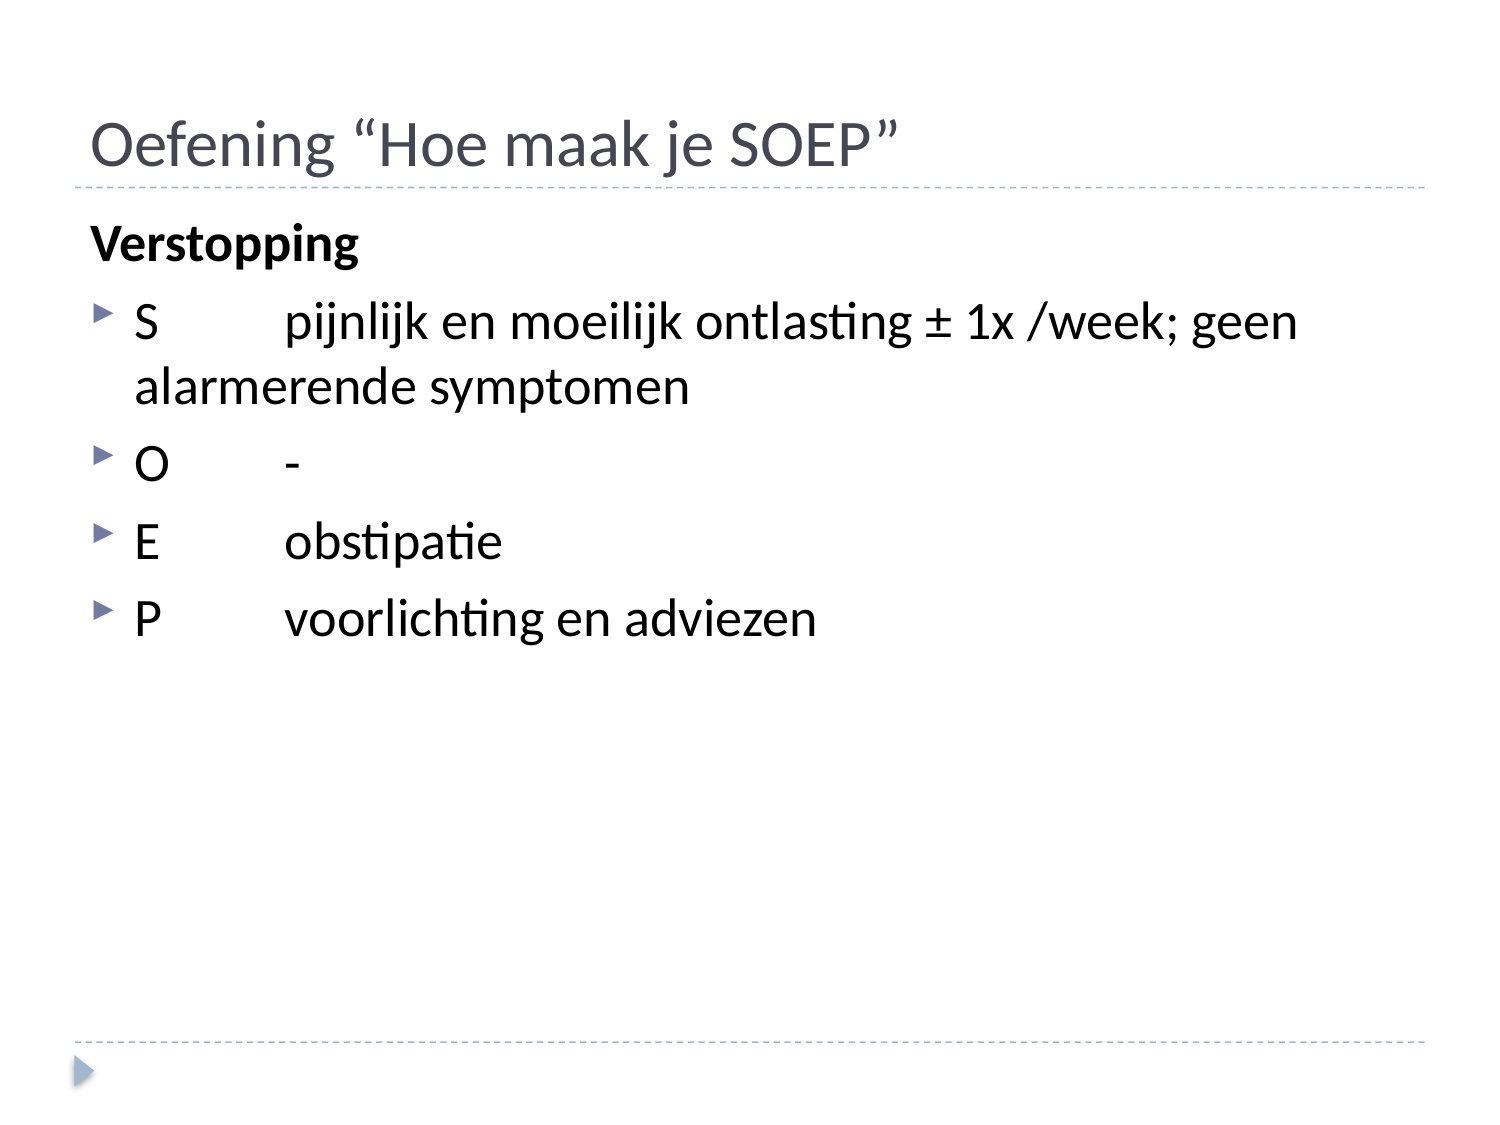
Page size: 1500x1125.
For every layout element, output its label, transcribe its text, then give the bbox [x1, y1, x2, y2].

title Oefening “Hoe maak je SOEP” [74, 24, 1426, 188]
list Verstopping S pijnlijk en moeilijk ontlasting ± 1x /week; geen alarmerende symptomen O - E obstipatie P voorlichting en adviezen [74, 199, 1426, 1011]
